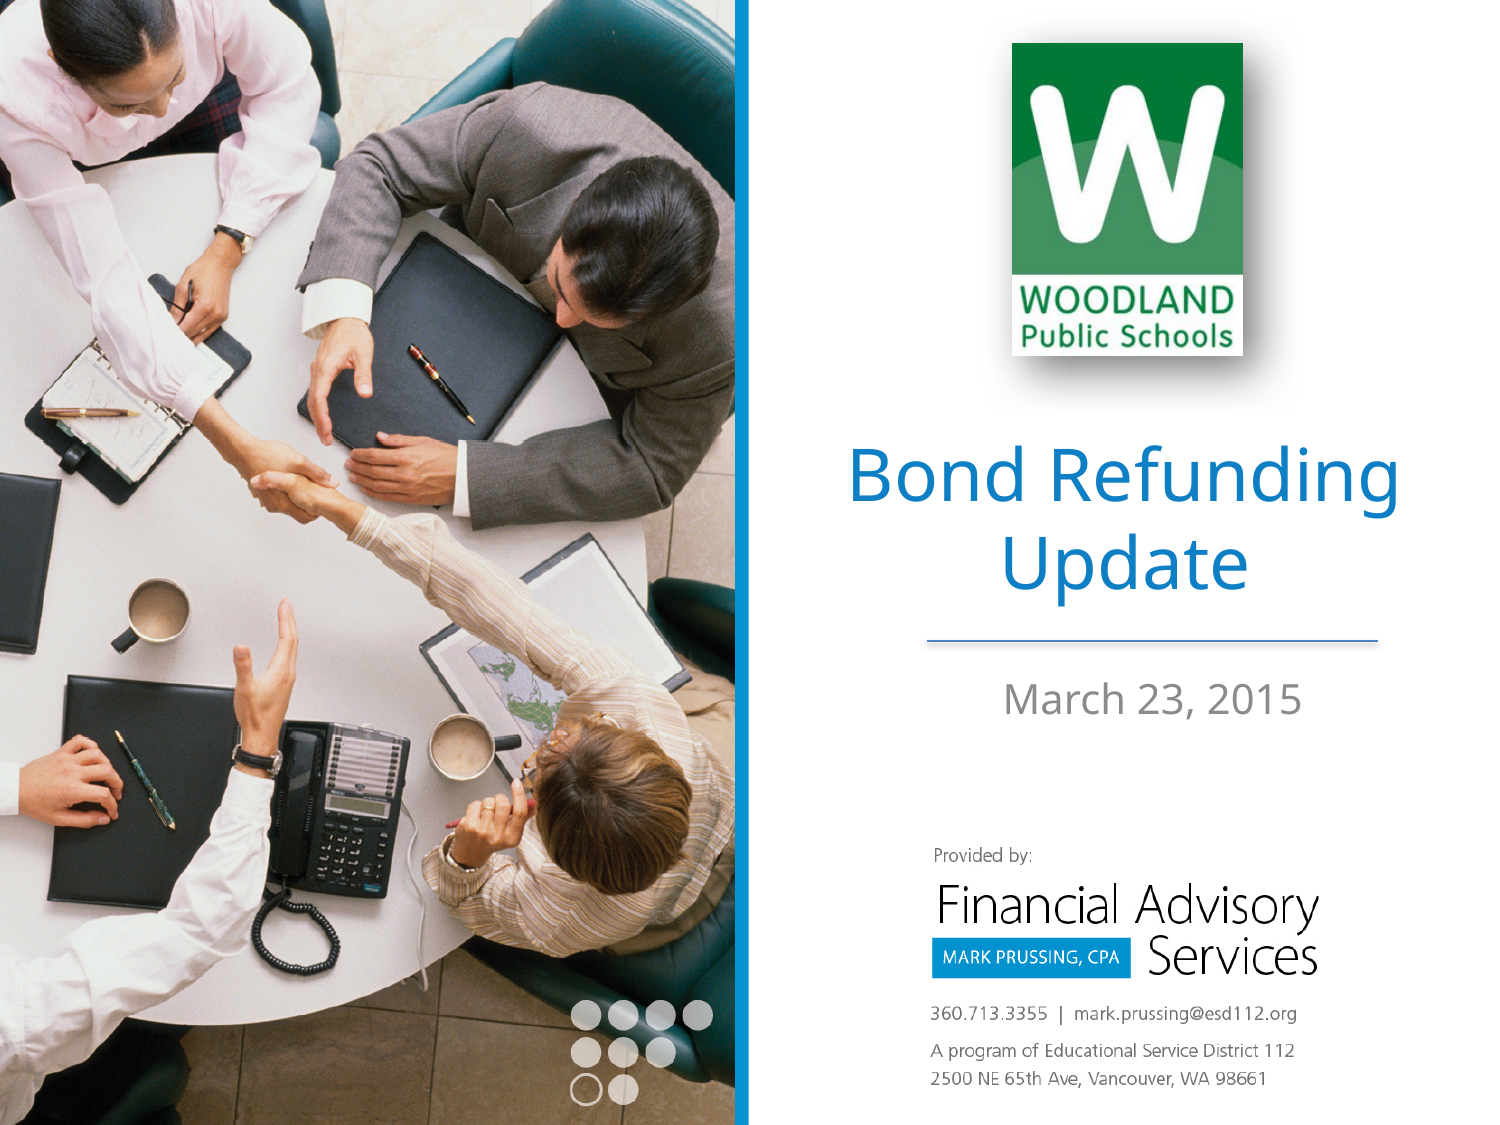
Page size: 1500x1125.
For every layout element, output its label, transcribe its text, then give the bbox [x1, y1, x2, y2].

picture [0, 0, 734, 1125]
subtitle March 23, 2015 [927, 665, 1379, 788]
title Bond Refunding Update [811, 370, 1439, 612]
picture [749, 0, 1500, 1125]
